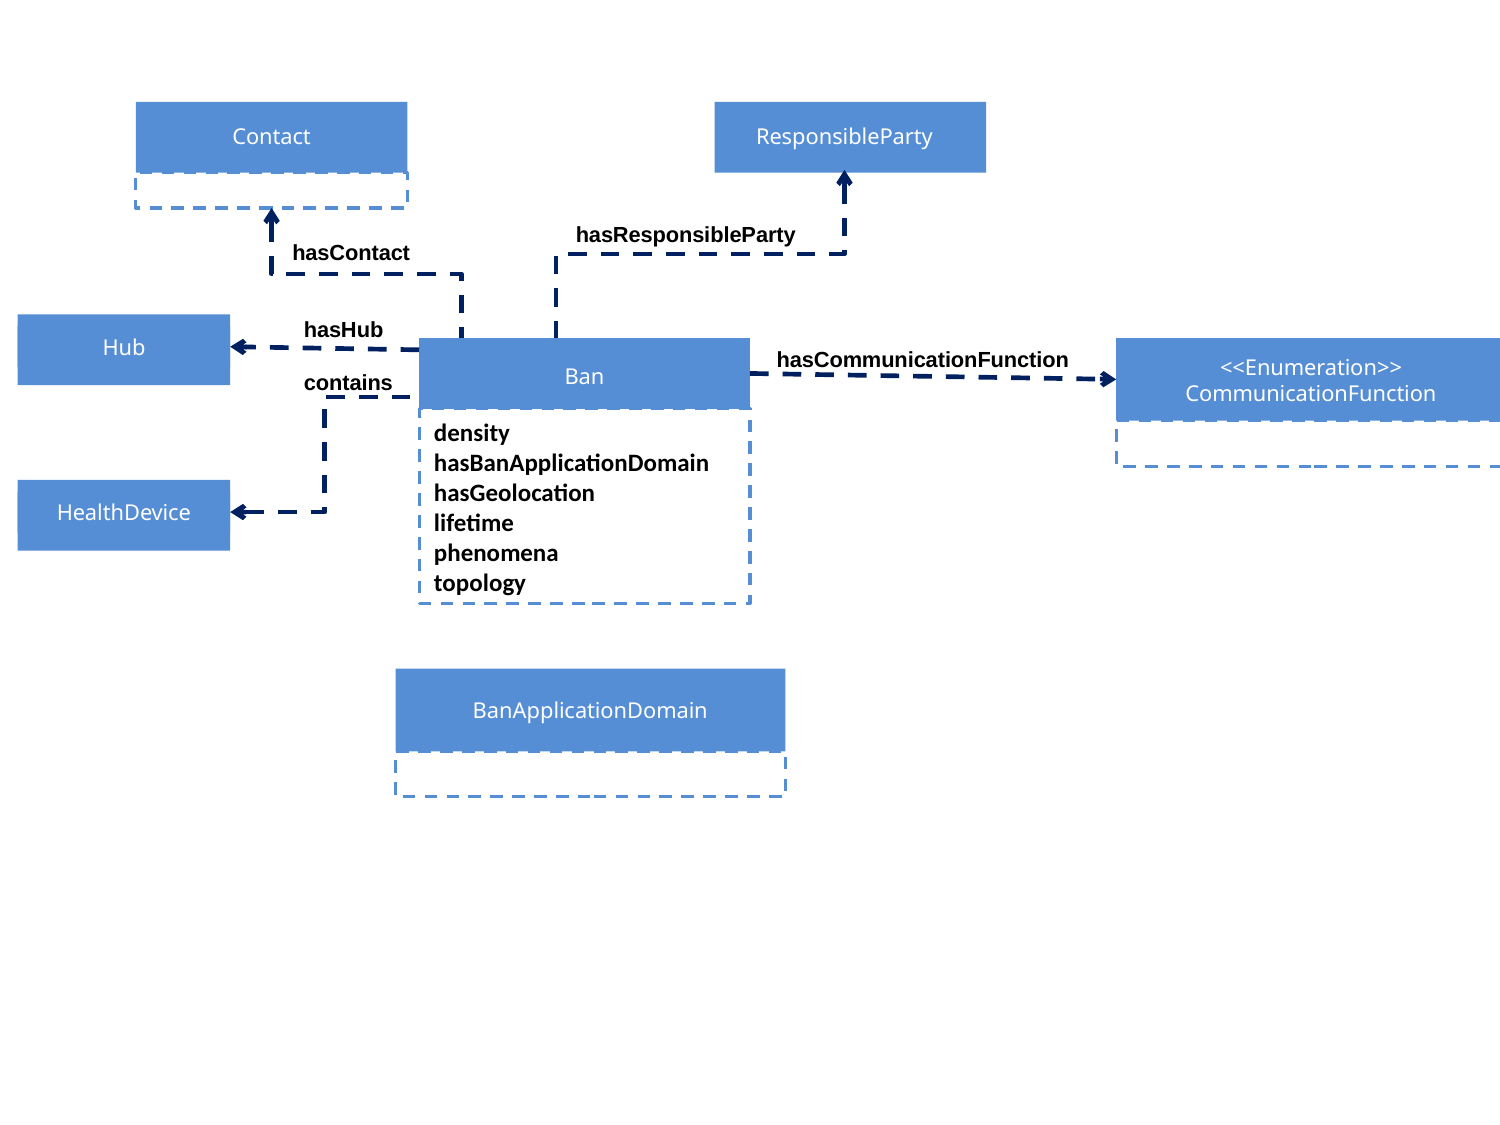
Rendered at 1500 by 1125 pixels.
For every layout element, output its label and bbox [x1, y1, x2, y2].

text_box [17, 101, 1500, 798]
